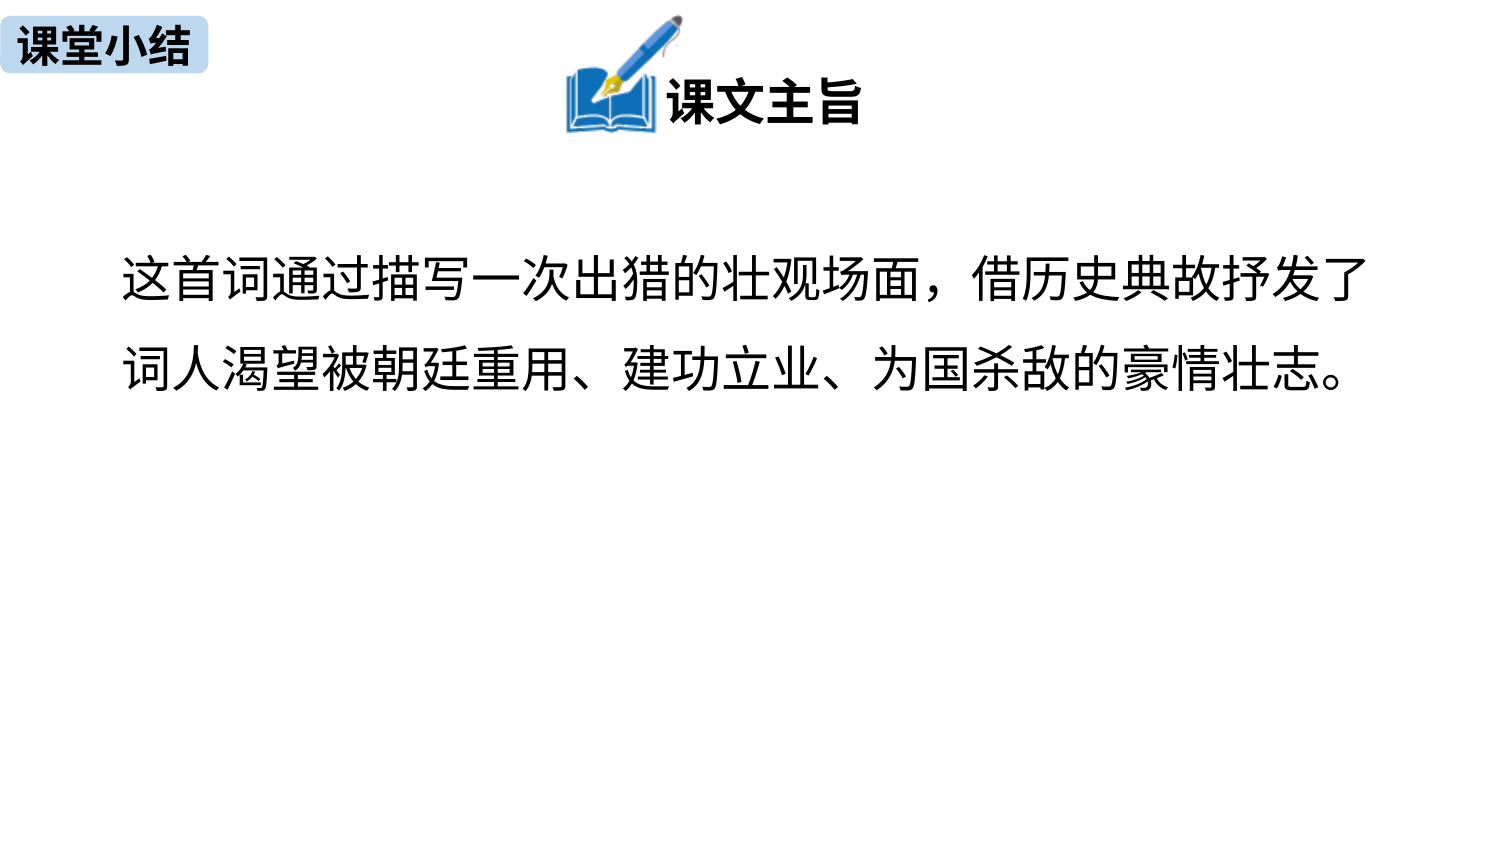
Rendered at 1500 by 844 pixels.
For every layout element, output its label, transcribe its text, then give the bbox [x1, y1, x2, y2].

text_box 课堂小结 [0, 14, 210, 75]
picture [556, 12, 689, 141]
text_box 这首词通过描写一次出猎的壮观场面，借历史典故抒发了词人渴望被朝廷重用、建功立业、为国杀敌的豪情壮志。 [109, 212, 1421, 404]
text_box 课文主旨 [689, 65, 877, 137]
